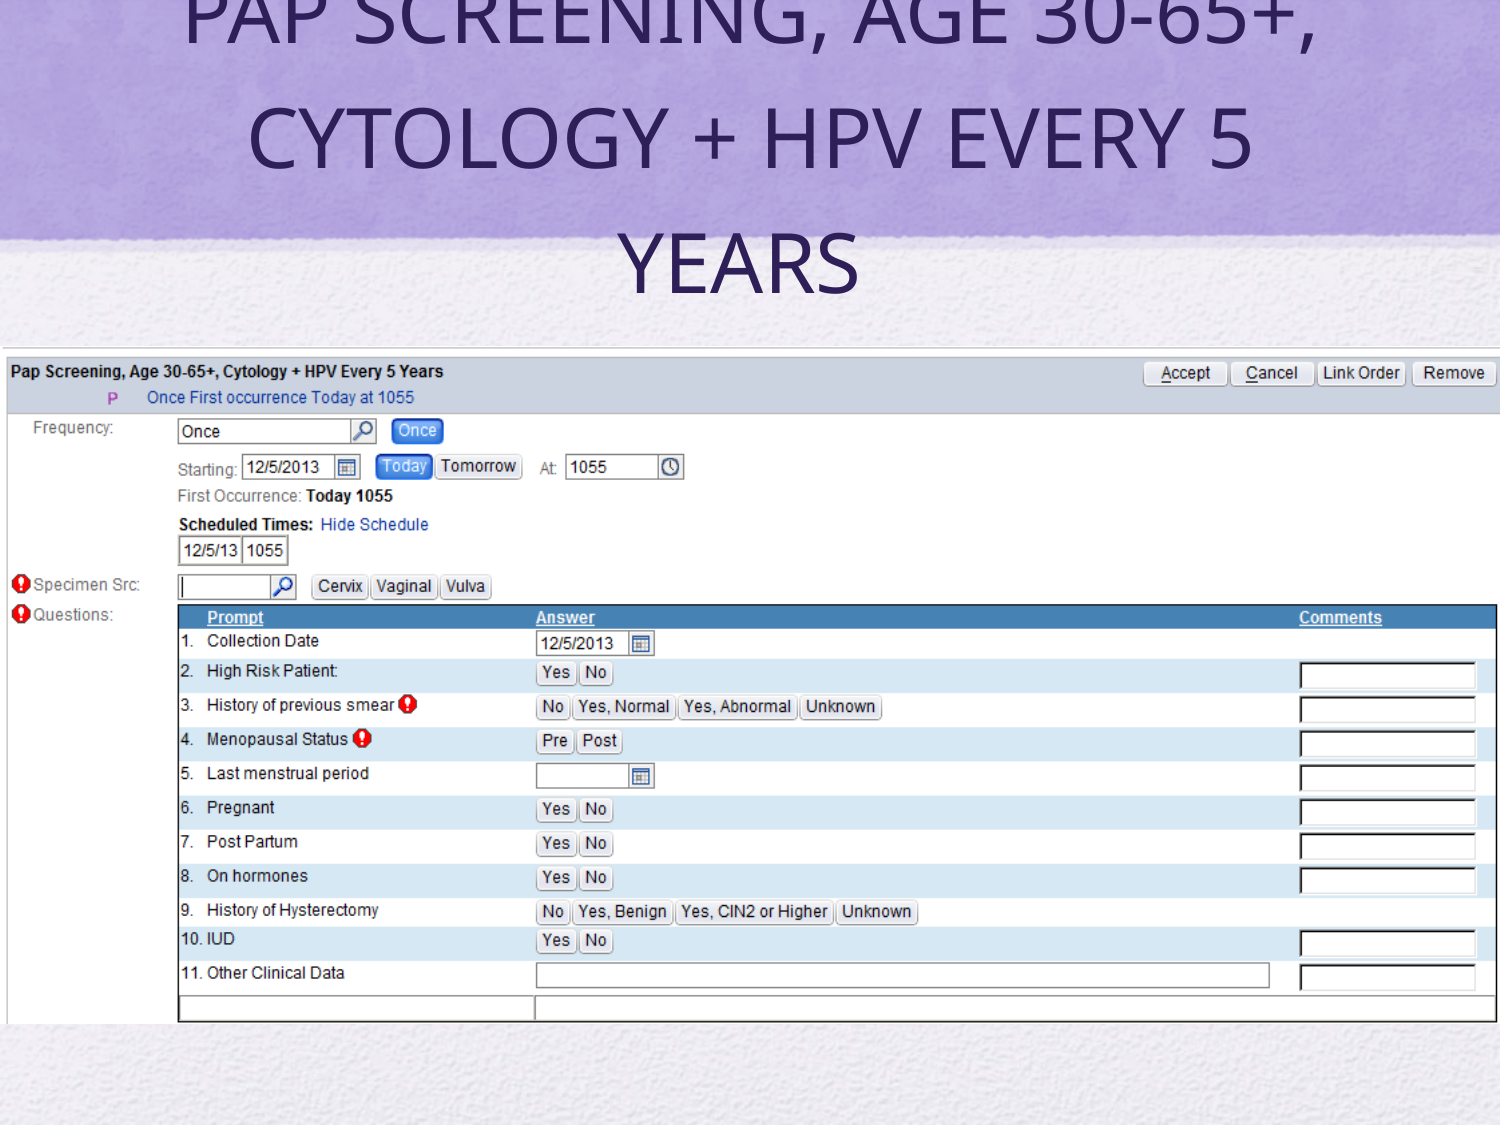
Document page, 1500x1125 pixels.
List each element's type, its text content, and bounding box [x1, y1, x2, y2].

picture [0, 225, 1500, 1125]
title PAP SCREENING, AGE 30-65+, CYTOLOGY + HPV EVERY 5 YEARS [129, 6, 1372, 239]
